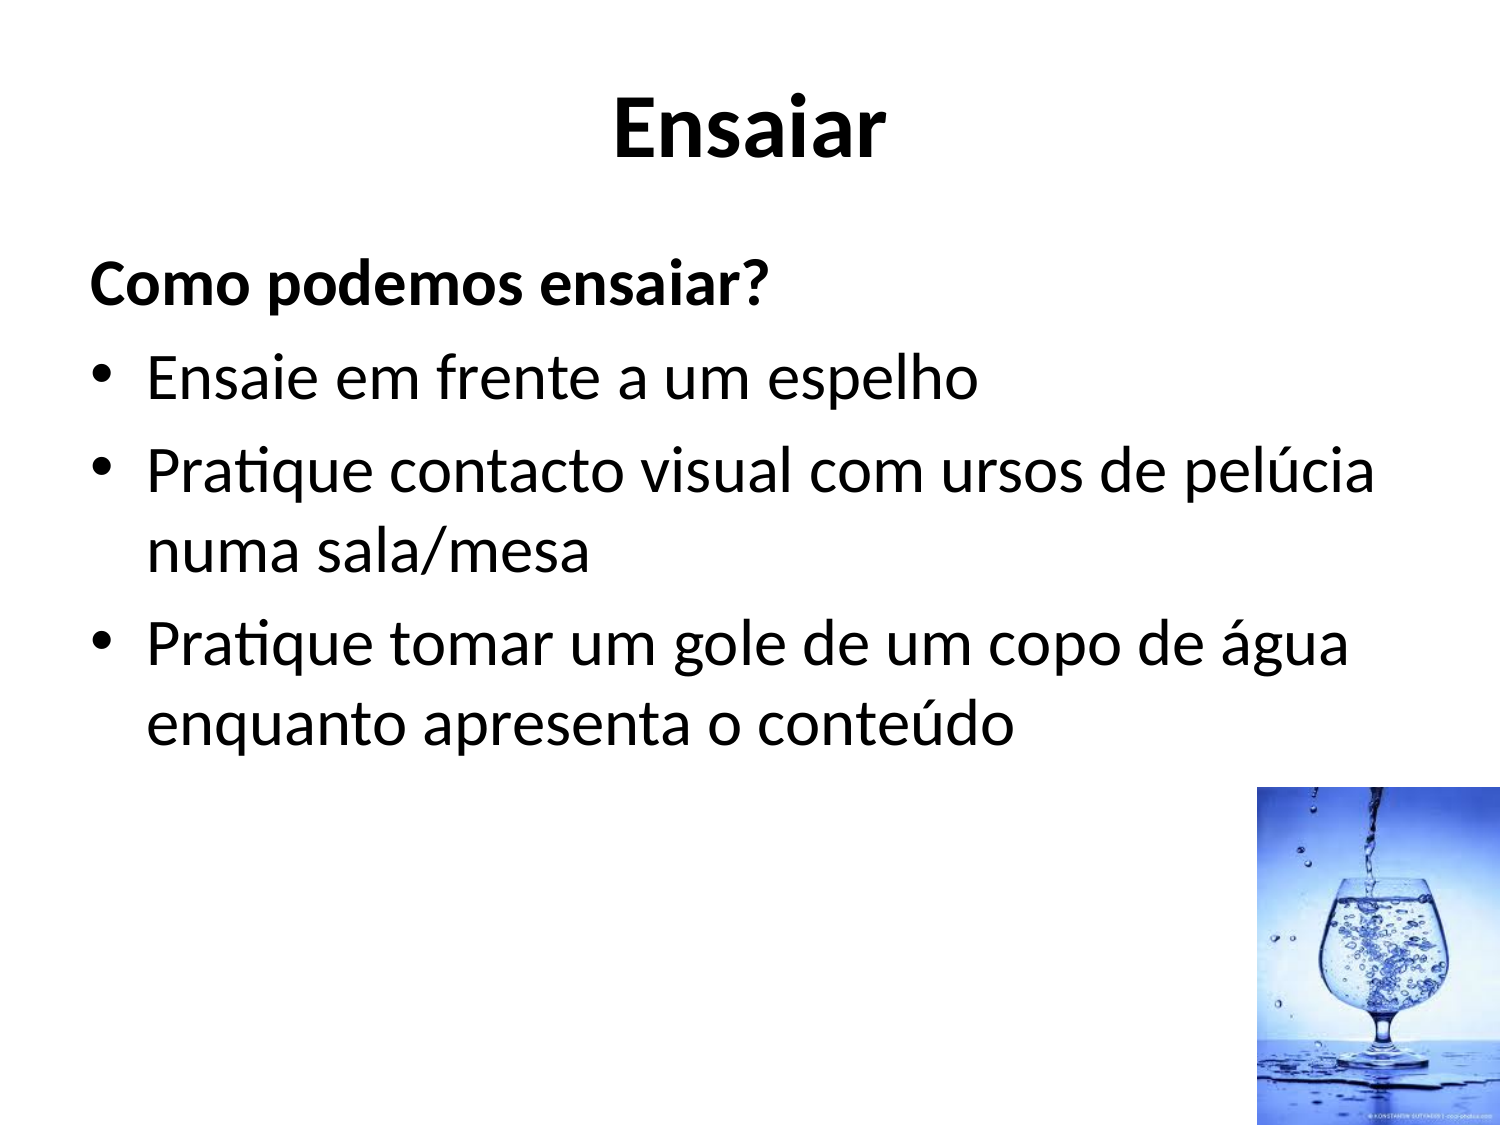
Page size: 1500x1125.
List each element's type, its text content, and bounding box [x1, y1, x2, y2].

title Ensaiar [74, 44, 1426, 197]
list Como podemos ensaiar? Ensaie em frente a um espelho Pratique contacto visual com ursos de pelúcia numa sala/mesa Pratique tomar um gole de um copo de água enquanto apresenta o conteúdo [74, 231, 1459, 1006]
picture [1257, 787, 1500, 1125]
